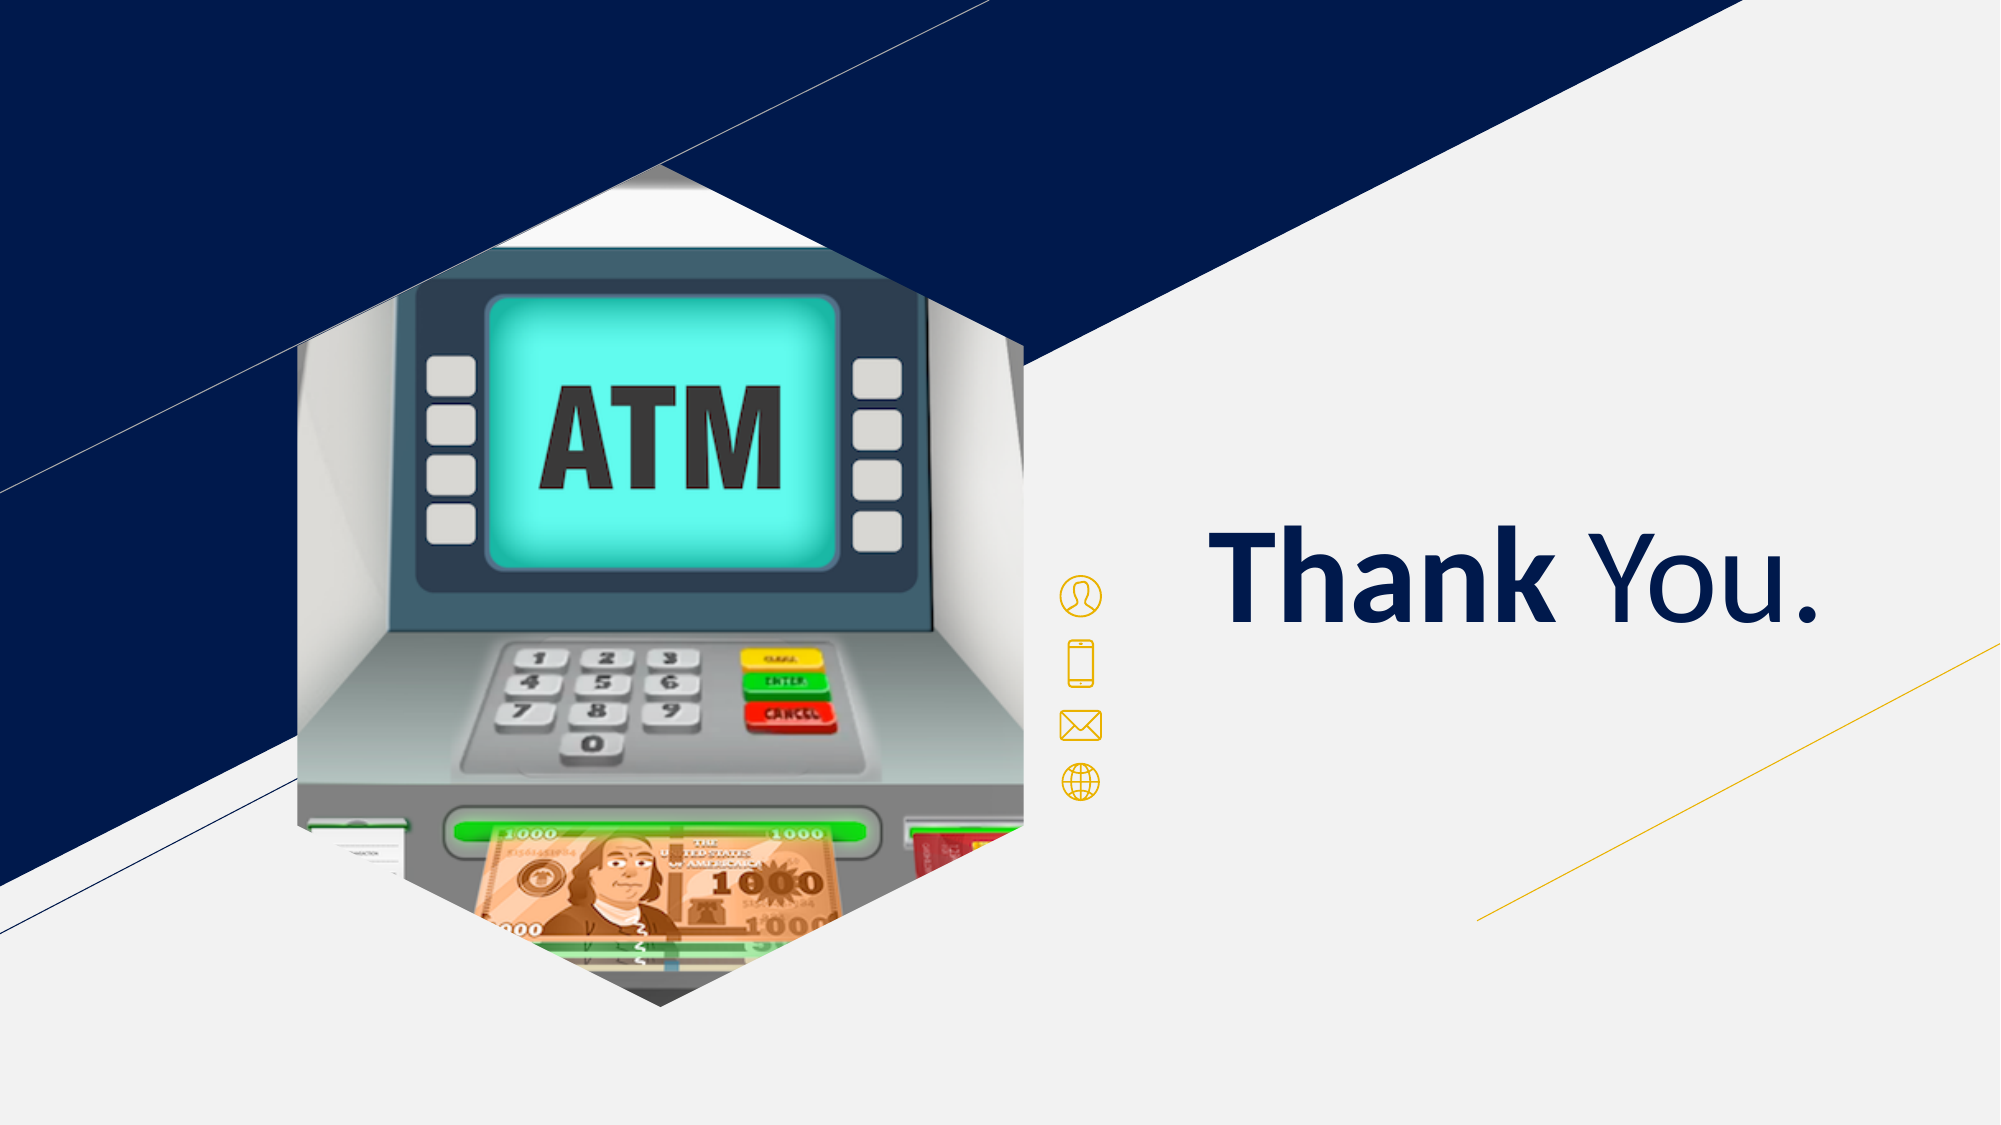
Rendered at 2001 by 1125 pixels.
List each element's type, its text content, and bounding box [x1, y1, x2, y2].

picture [297, 164, 1024, 1008]
title Thank You. [1193, 386, 1935, 652]
